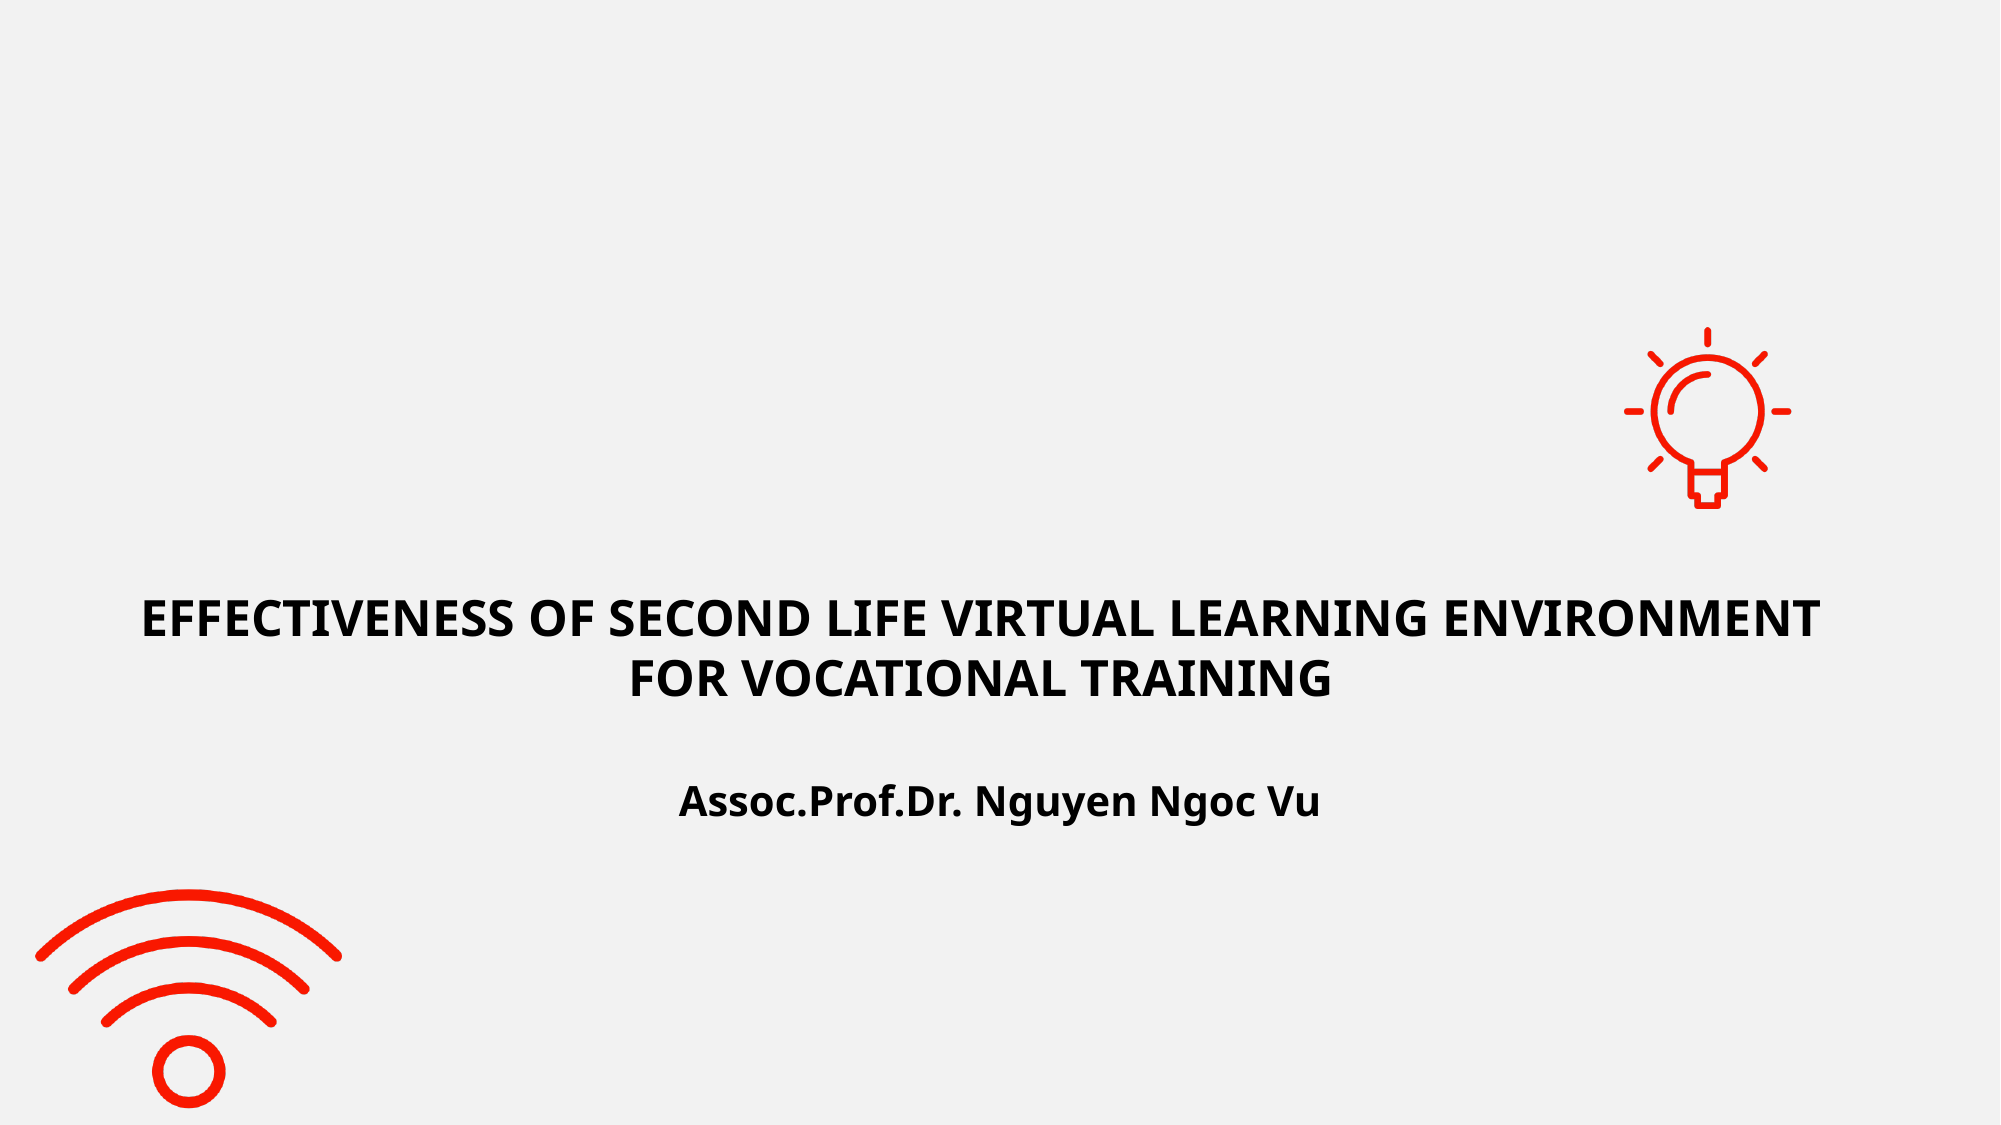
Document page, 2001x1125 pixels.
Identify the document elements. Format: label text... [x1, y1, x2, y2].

text_box Assoc.Prof.Dr. Nguyen Ngoc Vu [53, 767, 1946, 833]
picture [34, 845, 342, 1125]
picture [1617, 327, 1798, 509]
text_box EFFECTIVENESS OF SECOND LIFE VIRTUAL LEARNING ENVIRONMENT FOR VOCATIONAL TRAINING [35, 579, 1928, 715]
